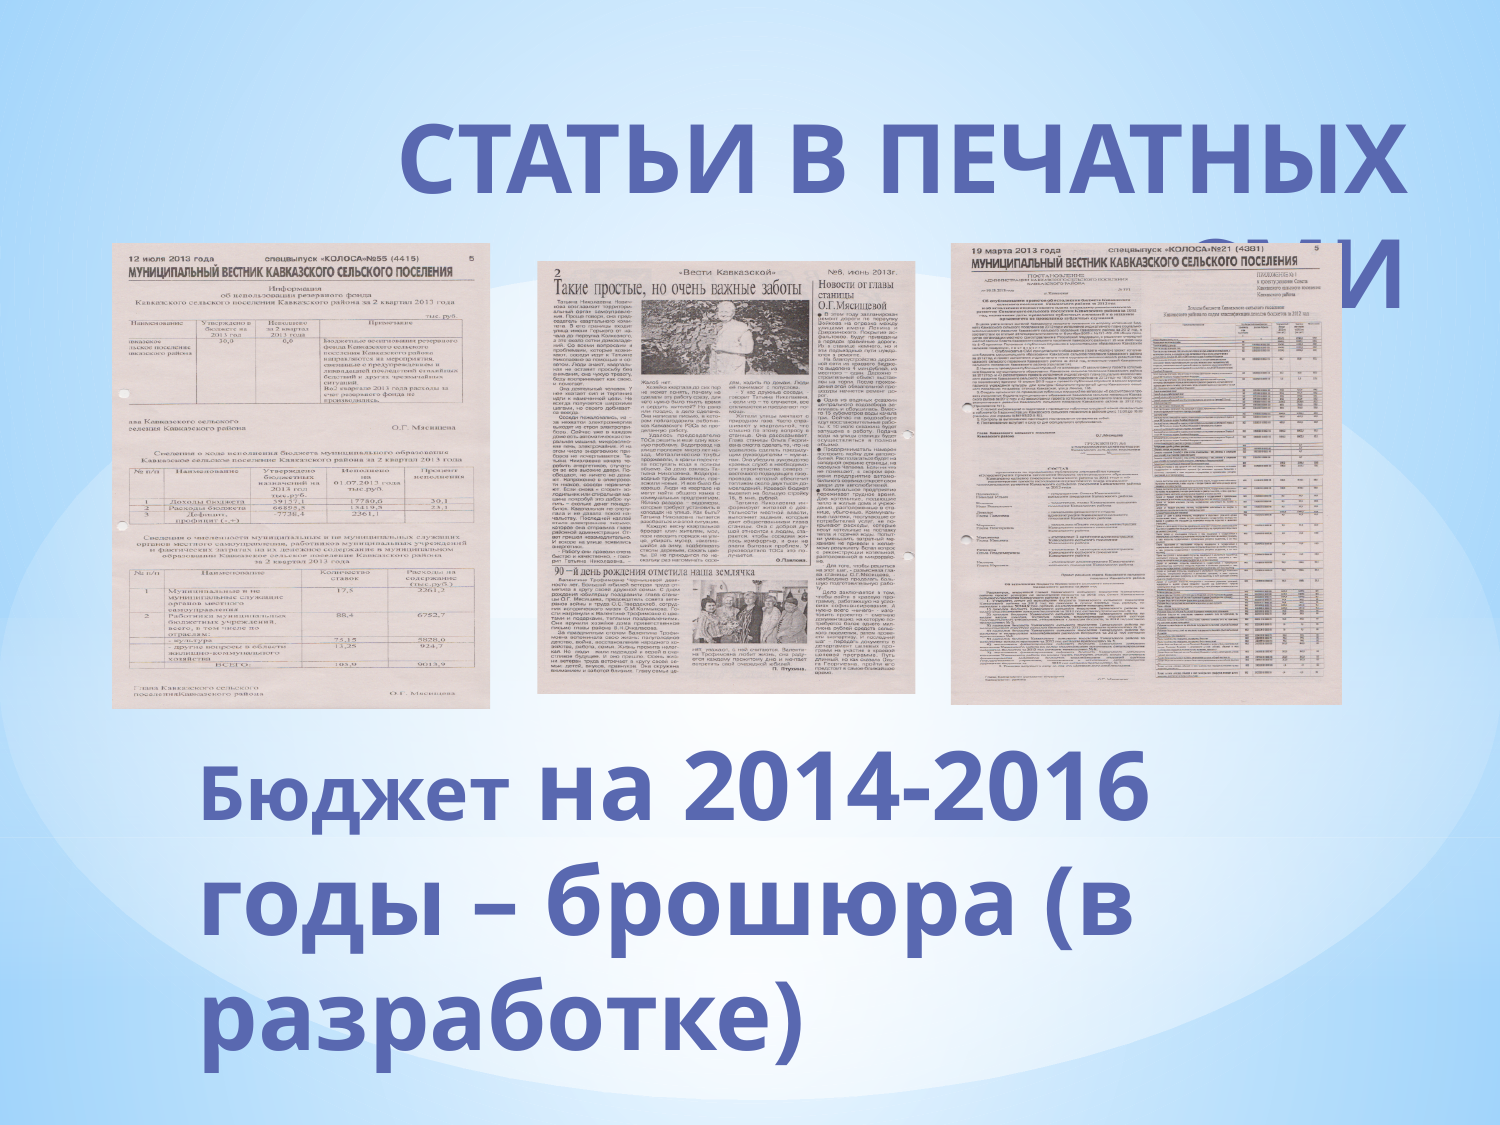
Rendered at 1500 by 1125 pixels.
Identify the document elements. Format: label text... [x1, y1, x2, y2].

picture [950, 243, 1343, 705]
text_box СТАТЬИ В ПЕЧАТНЫХ СМИ [159, 90, 1424, 278]
title Бюджет на 2014-2016 годы – брошюра (в разработке) [183, 717, 1424, 905]
picture [537, 261, 916, 694]
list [111, 243, 491, 709]
